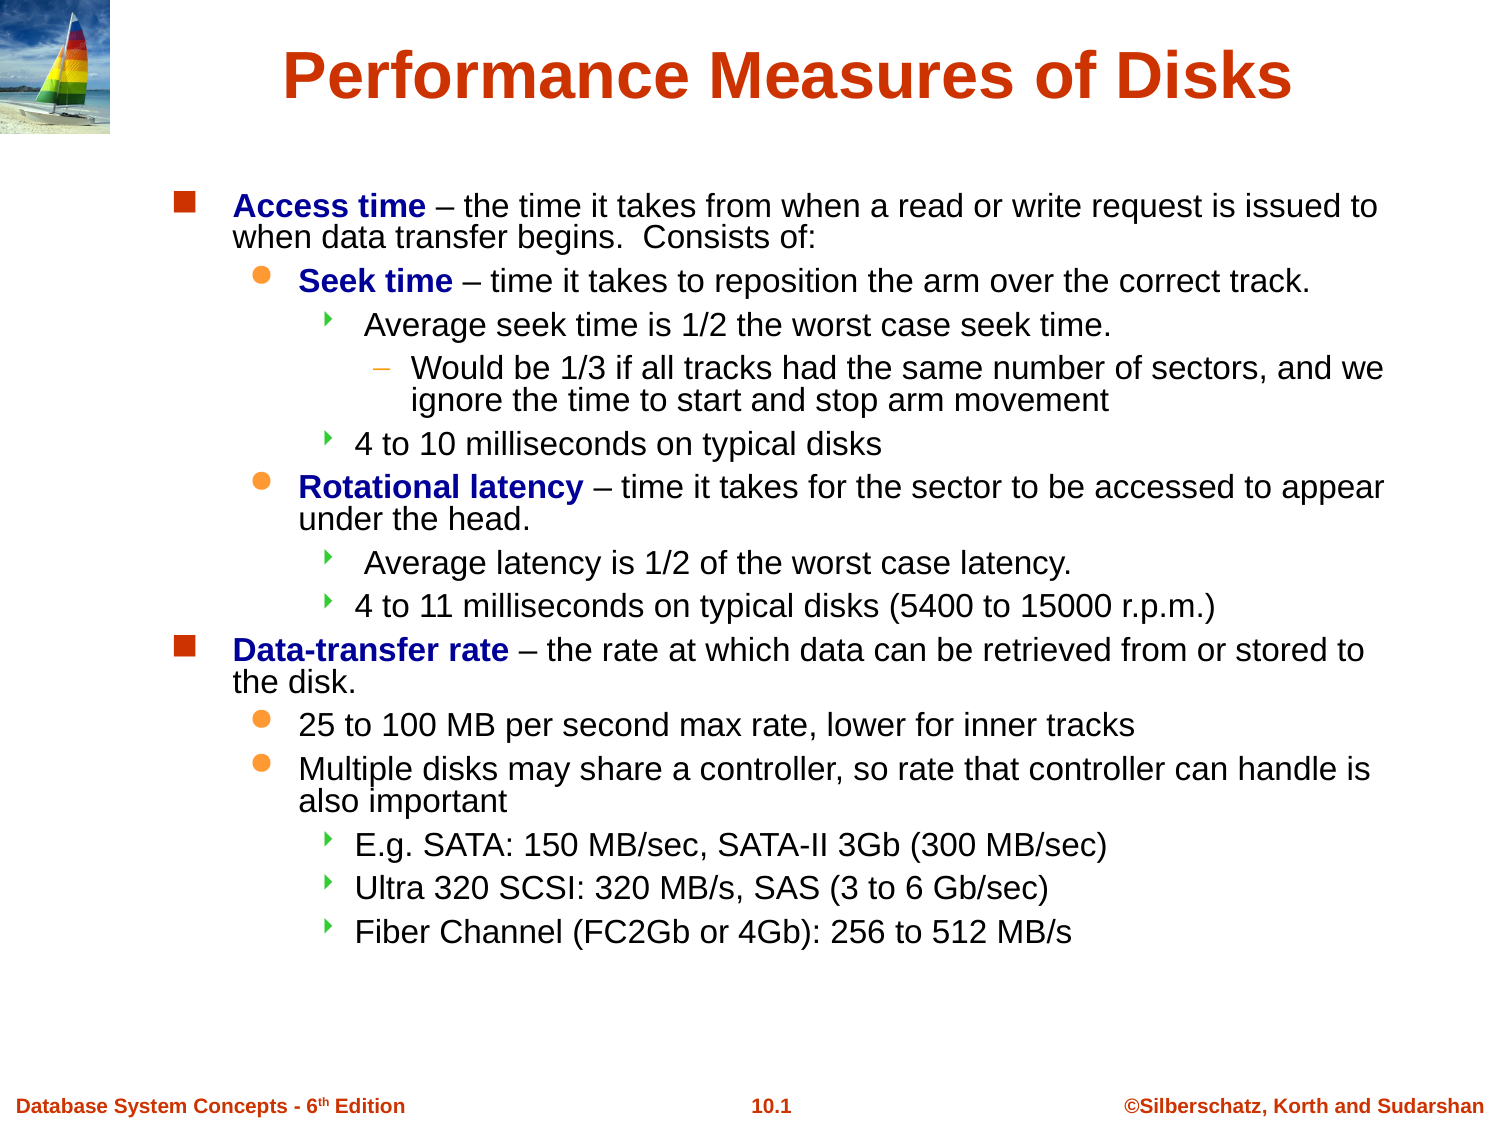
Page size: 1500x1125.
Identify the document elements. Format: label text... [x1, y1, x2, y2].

title Performance Measures of Disks [125, 18, 1452, 120]
picture [0, 0, 110, 134]
list Access time – the time it takes from when a read or write request is issued to when data transfer begins. Consists of: Seek time – time it takes to reposition the arm over the correct track. Average seek time is 1/2 the worst case seek time. Would be 1/3 if all tracks had the same number of sectors, and we ignore the time to start and stop arm movement 4 to 10 milliseconds on typical disks Rotational latency – time it takes for the sector to be accessed to appear under the head. Average latency is 1/2 of the worst case latency. 4 to 11 milliseconds on typical disks (5400 to 15000 r.p.m.) Data-transfer rate – the rate at which data can be retrieved from or stored to the disk. 25 to 100 MB per second max rate, lower for inner tracks Multiple disks may share a controller, so rate that controller can handle is also important E.g. SATA: 150 MB/sec, SATA-II 3Gb (300 MB/sec) Ultra 320 SCSI: 320 MB/s, SAS (3 to 6 Gb/sec) Fiber Channel (FC2Gb or 4Gb): 256 to 512 MB/s [161, 184, 1415, 1053]
